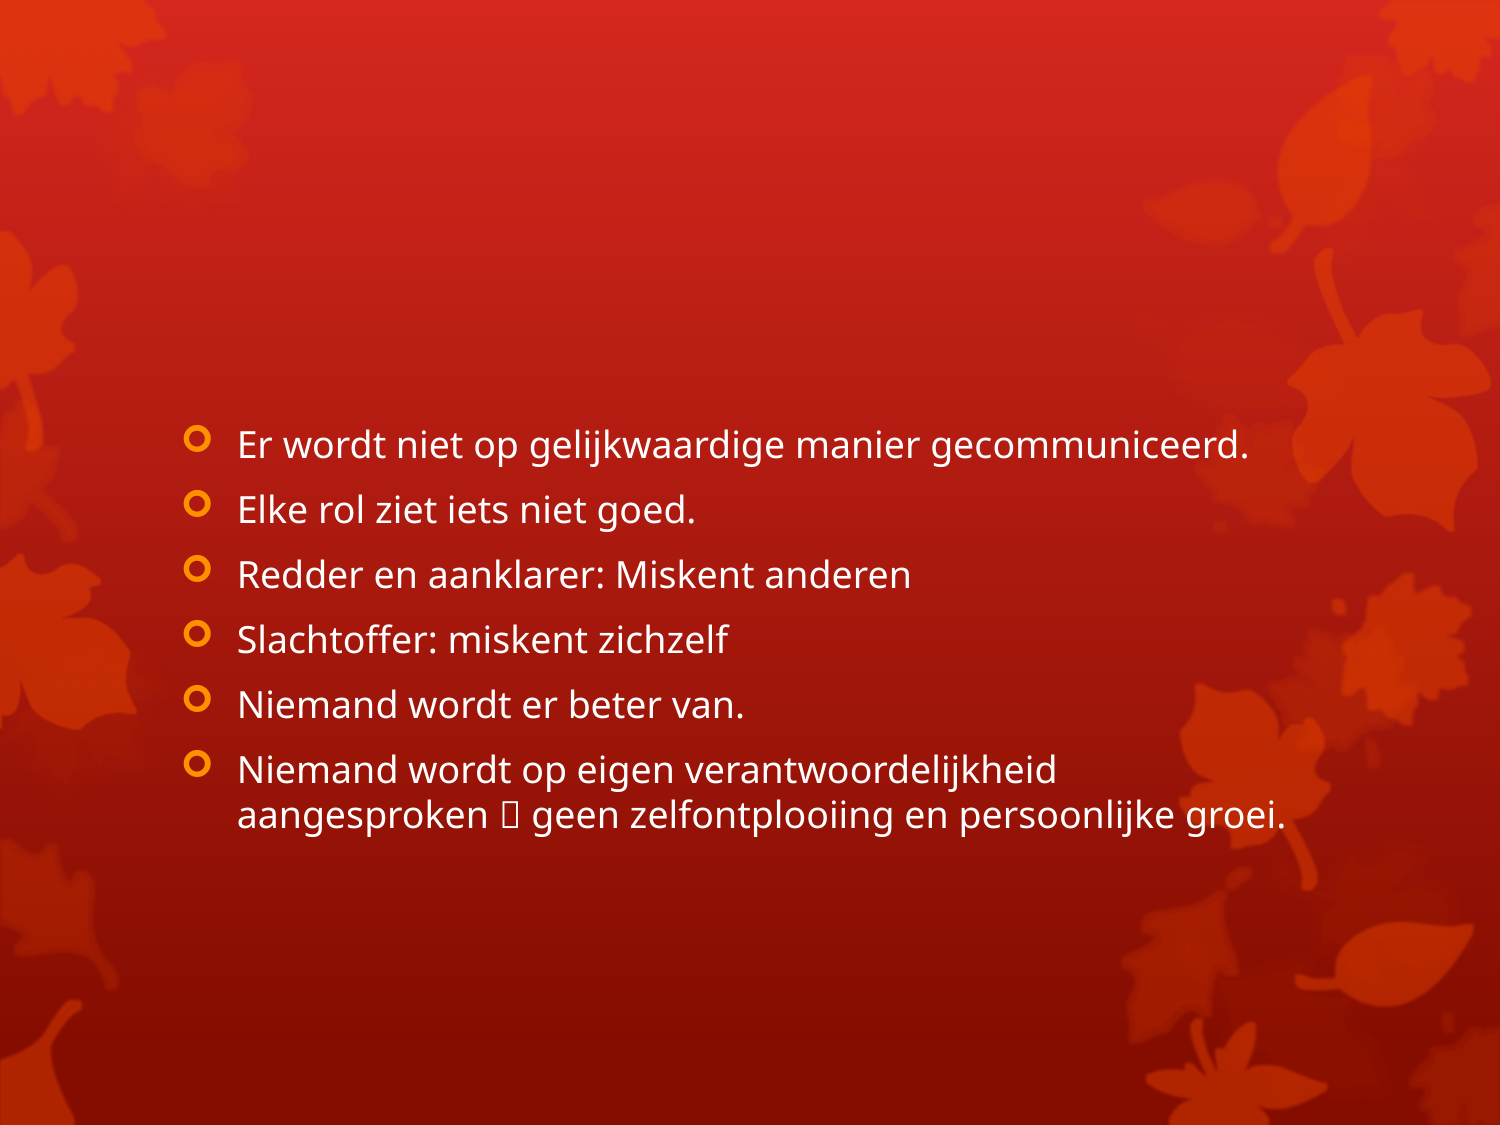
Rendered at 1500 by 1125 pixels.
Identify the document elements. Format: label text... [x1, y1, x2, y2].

list Er wordt niet op gelijkwaardige manier gecommuniceerd. Elke rol ziet iets niet goed. Redder en aanklarer: Miskent anderen Slachtoffer: miskent zichzelf Niemand wordt er beter van. Niemand wordt op eigen verantwoordelijkheid aangesproken  geen zelfontplooiing en persoonlijke groei. [165, 296, 1335, 962]
